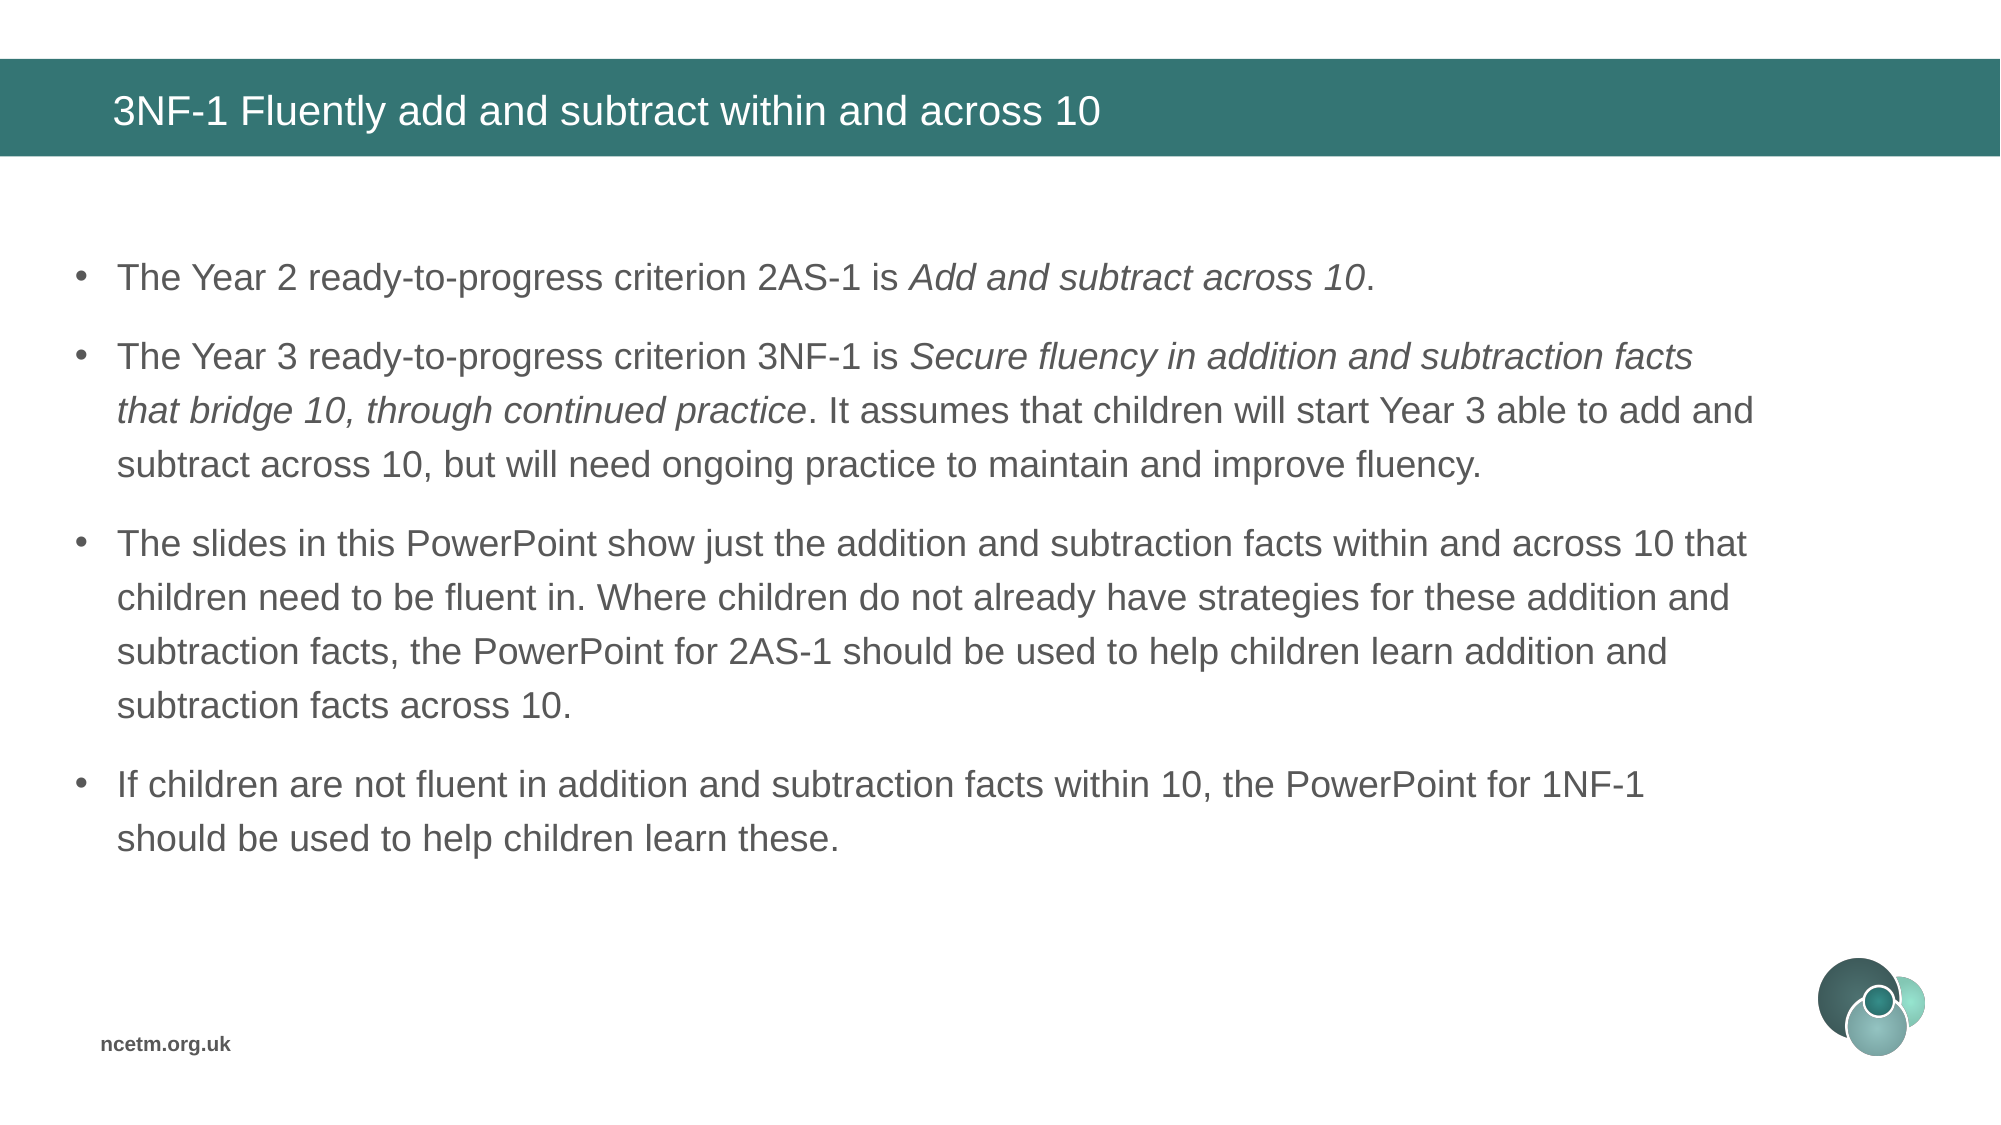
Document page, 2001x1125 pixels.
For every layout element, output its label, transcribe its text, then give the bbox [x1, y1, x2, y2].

text_box The Year 2 ready-to-progress criterion 2AS-1 is Add and subtract across 10. The Year 3 ready-to-progress criterion 3NF-1 is Secure fluency in addition and subtraction facts that bridge 10, through continued practice. It assumes that children will start Year 3 able to add and subtract across 10, but will need ongoing practice to maintain and improve fluency. The slides in this PowerPoint show just the addition and subtraction facts within and across 10 that children need to be fluent in. Where children do not already have strategies for these addition and subtraction facts, the PowerPoint for 2AS-1 should be used to help children learn addition and subtraction facts across 10. If children are not fluent in addition and subtraction facts within 10, the PowerPoint for 1NF-1 should be used to help children learn these. [60, 236, 1781, 1034]
title 3NF-1 Fluently add and subtract within and across 10 [97, 76, 1945, 147]
picture [1818, 958, 1925, 1056]
